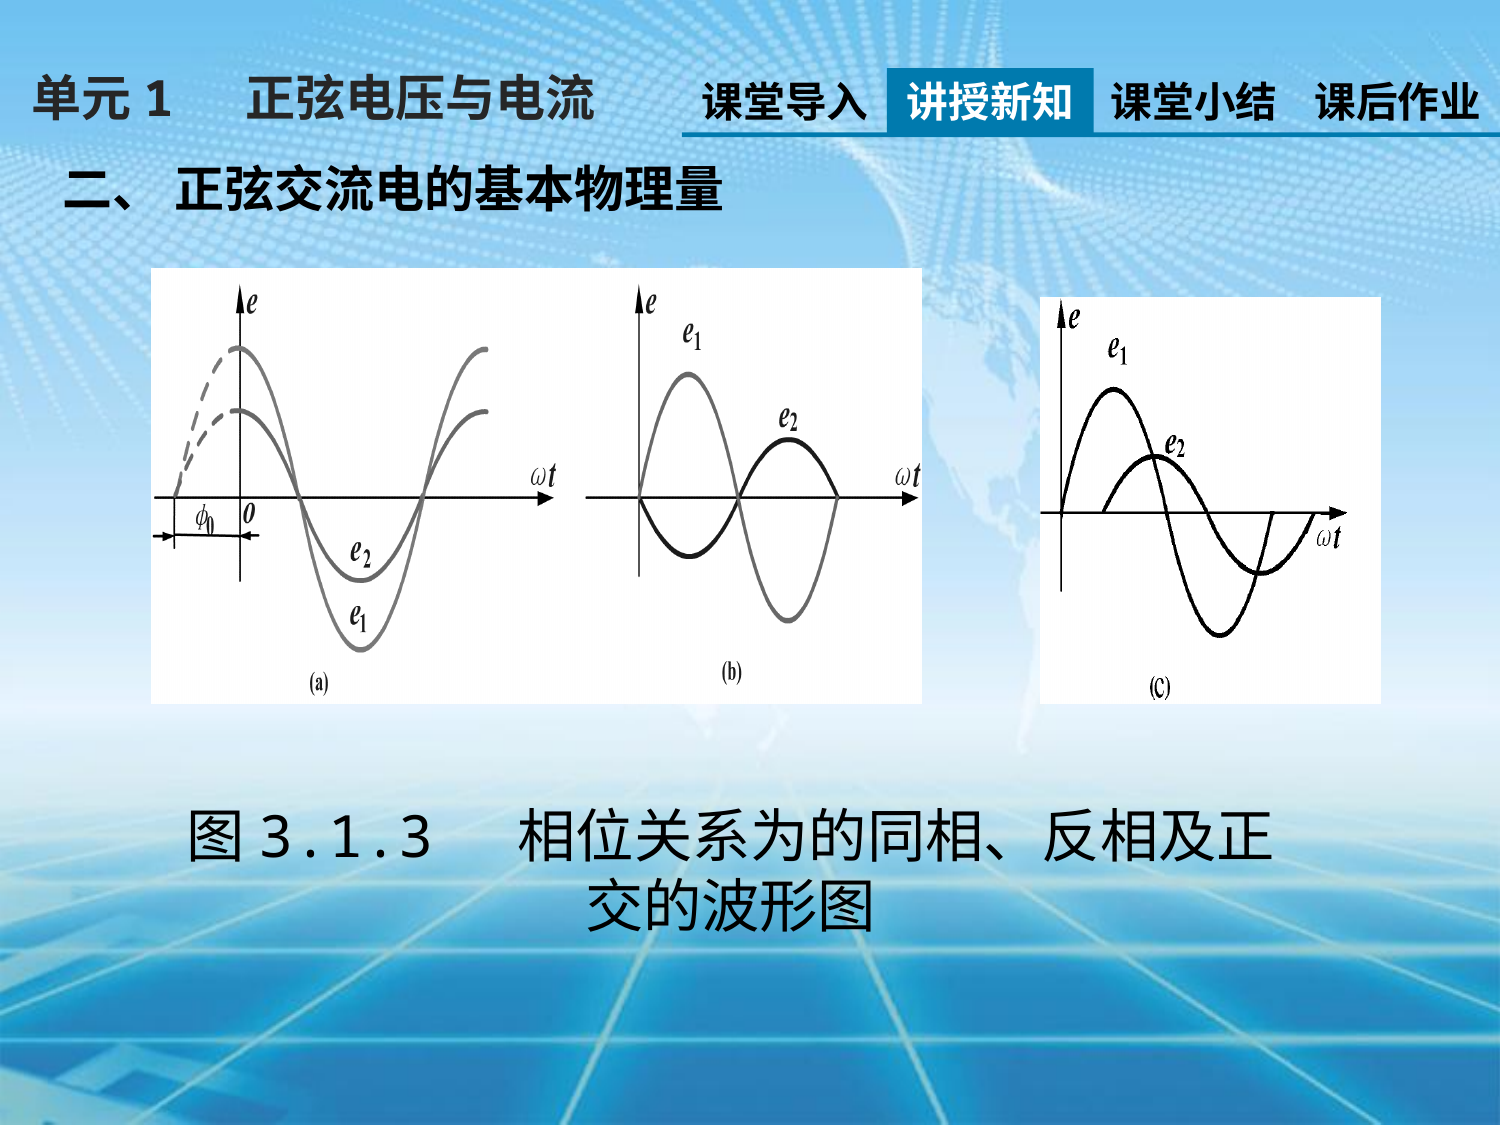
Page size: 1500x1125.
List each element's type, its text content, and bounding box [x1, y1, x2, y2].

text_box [1040, 297, 1381, 704]
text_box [16, 59, 1500, 135]
text_box 图3.1.3 相位关系为的同相、反相及正交的波形图 [151, 791, 1310, 947]
picture [0, 0, 1500, 1125]
text_box 二、 正弦交流电的基本物理量 [19, 173, 768, 287]
